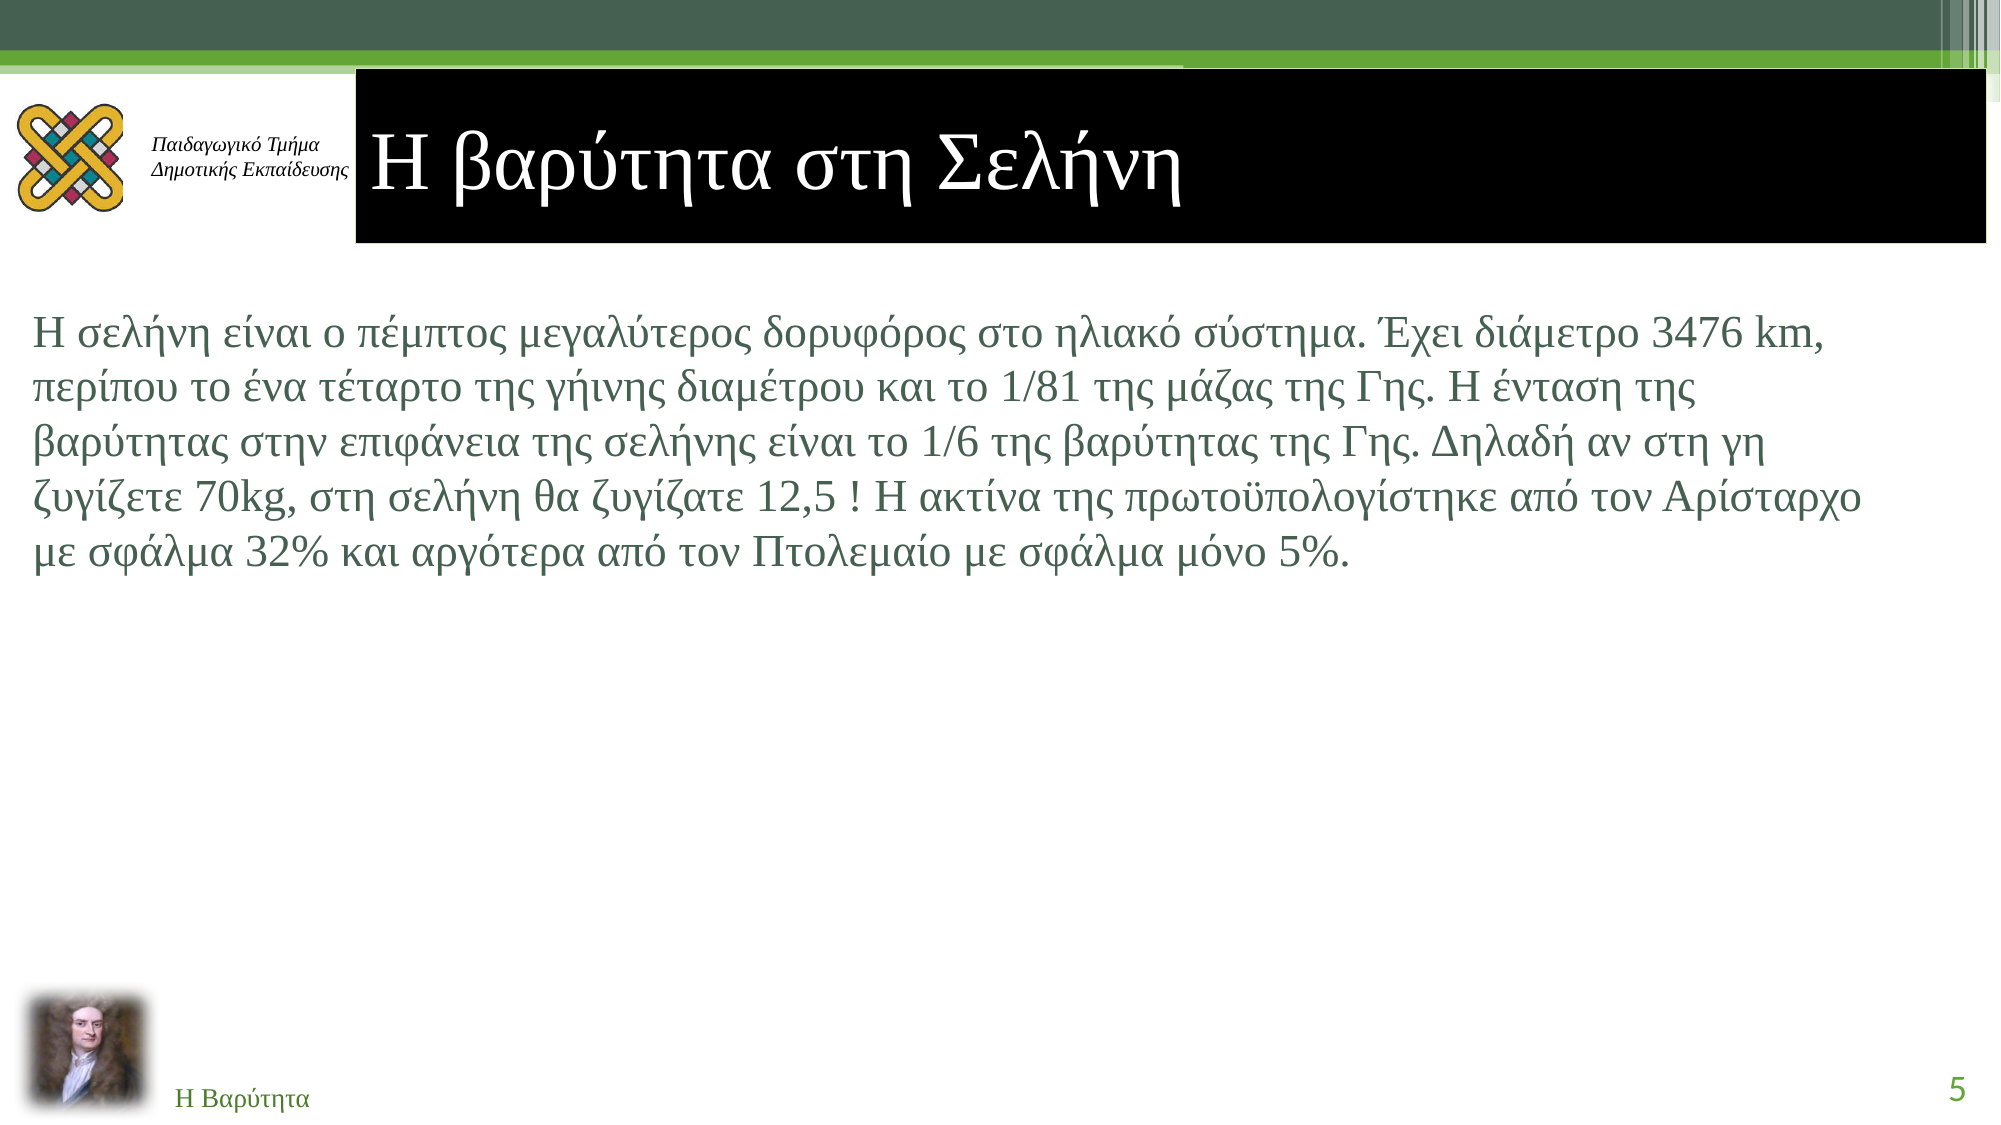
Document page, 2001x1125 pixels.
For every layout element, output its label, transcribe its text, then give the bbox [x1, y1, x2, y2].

title Η βαρύτητα στη Σελήνη [355, 68, 1987, 244]
picture [13, 99, 123, 222]
text_box Παιδαγωγικό Τμήμα Δημοτικής Εκπαίδευσης [136, 123, 364, 188]
list H σελήνη είναι ο πέμπτος μεγαλύτερος δορυφόρος στο ηλιακό σύστημα. Έχει διάμετρο 3476 km, περίπου το ένα τέταρτο της γήινης διαμέτρου και το 1/81 της μάζας της Γης. Η ένταση της βαρύτητας στην επιφάνεια της σελήνης είναι το 1/6 της βαρύτητας της Γης. Δηλαδή αν στη γη ζυγίζετε 70kg, στη σελήνη θα ζυγίζατε 12,5 ! Η ακτίνα της πρωτοϋπολογίστηκε από τον Αρίσταρχο με σφάλμα 32% και αργότερα από τον Πτολεμαίο με σφάλμα μόνο 5%. [0, 293, 1915, 1057]
picture [0, 826, 293, 1125]
footer Η Βαρύτητα [293, 1040, 451, 1117]
text_box 5 [1915, 1056, 2000, 1116]
